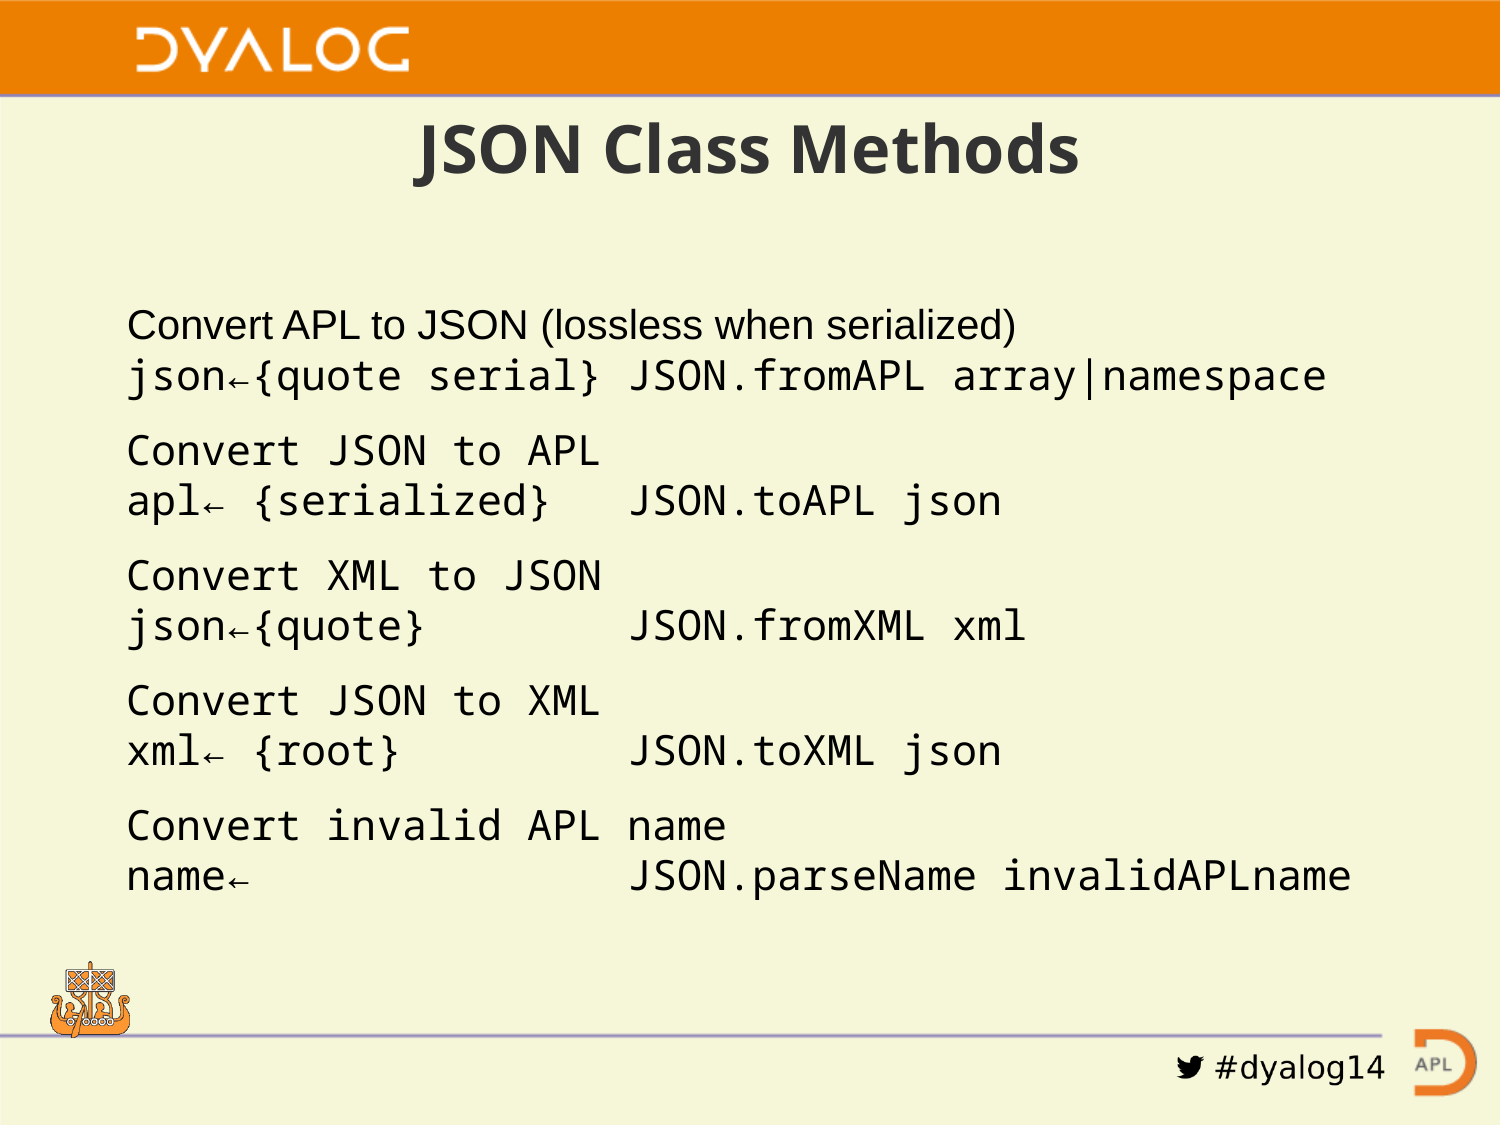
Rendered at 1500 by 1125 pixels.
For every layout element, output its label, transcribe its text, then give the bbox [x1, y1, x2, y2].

picture [0, 0, 1500, 1125]
title JSON Class Methods [112, 99, 1388, 268]
subtitle Convert APL to JSON (lossless when serialized) json←{quote serial} JSON.fromAPL array|namespace Convert JSON to APL apl← {serialized} JSON.toAPL json Convert XML to JSON json←{quote} JSON.fromXML xml Convert JSON to XML xml← {root} JSON.toXML json Convert invalid APL name name← JSON.parseName invalidAPLname [112, 291, 1388, 1000]
